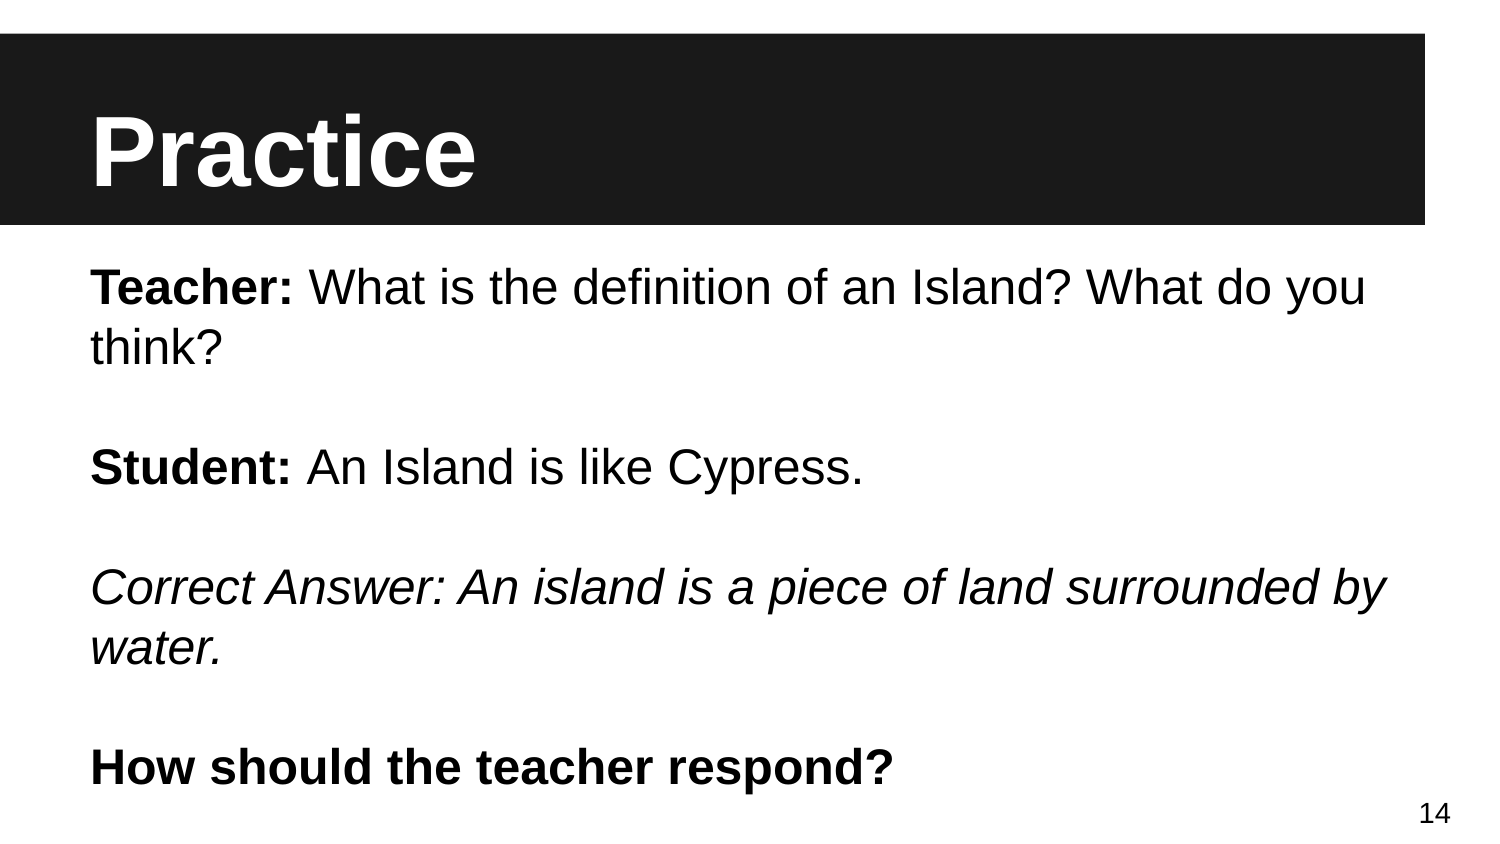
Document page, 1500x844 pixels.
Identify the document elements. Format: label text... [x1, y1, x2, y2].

title Practice [75, 33, 1425, 221]
list Teacher: What is the definition of an Island? What do you think? Student: An Island is like Cypress. Correct Answer: An island is a piece of land surrounded by water. How should the teacher respond? [75, 239, 1425, 808]
slide_number 14 [1403, 779, 1494, 844]
